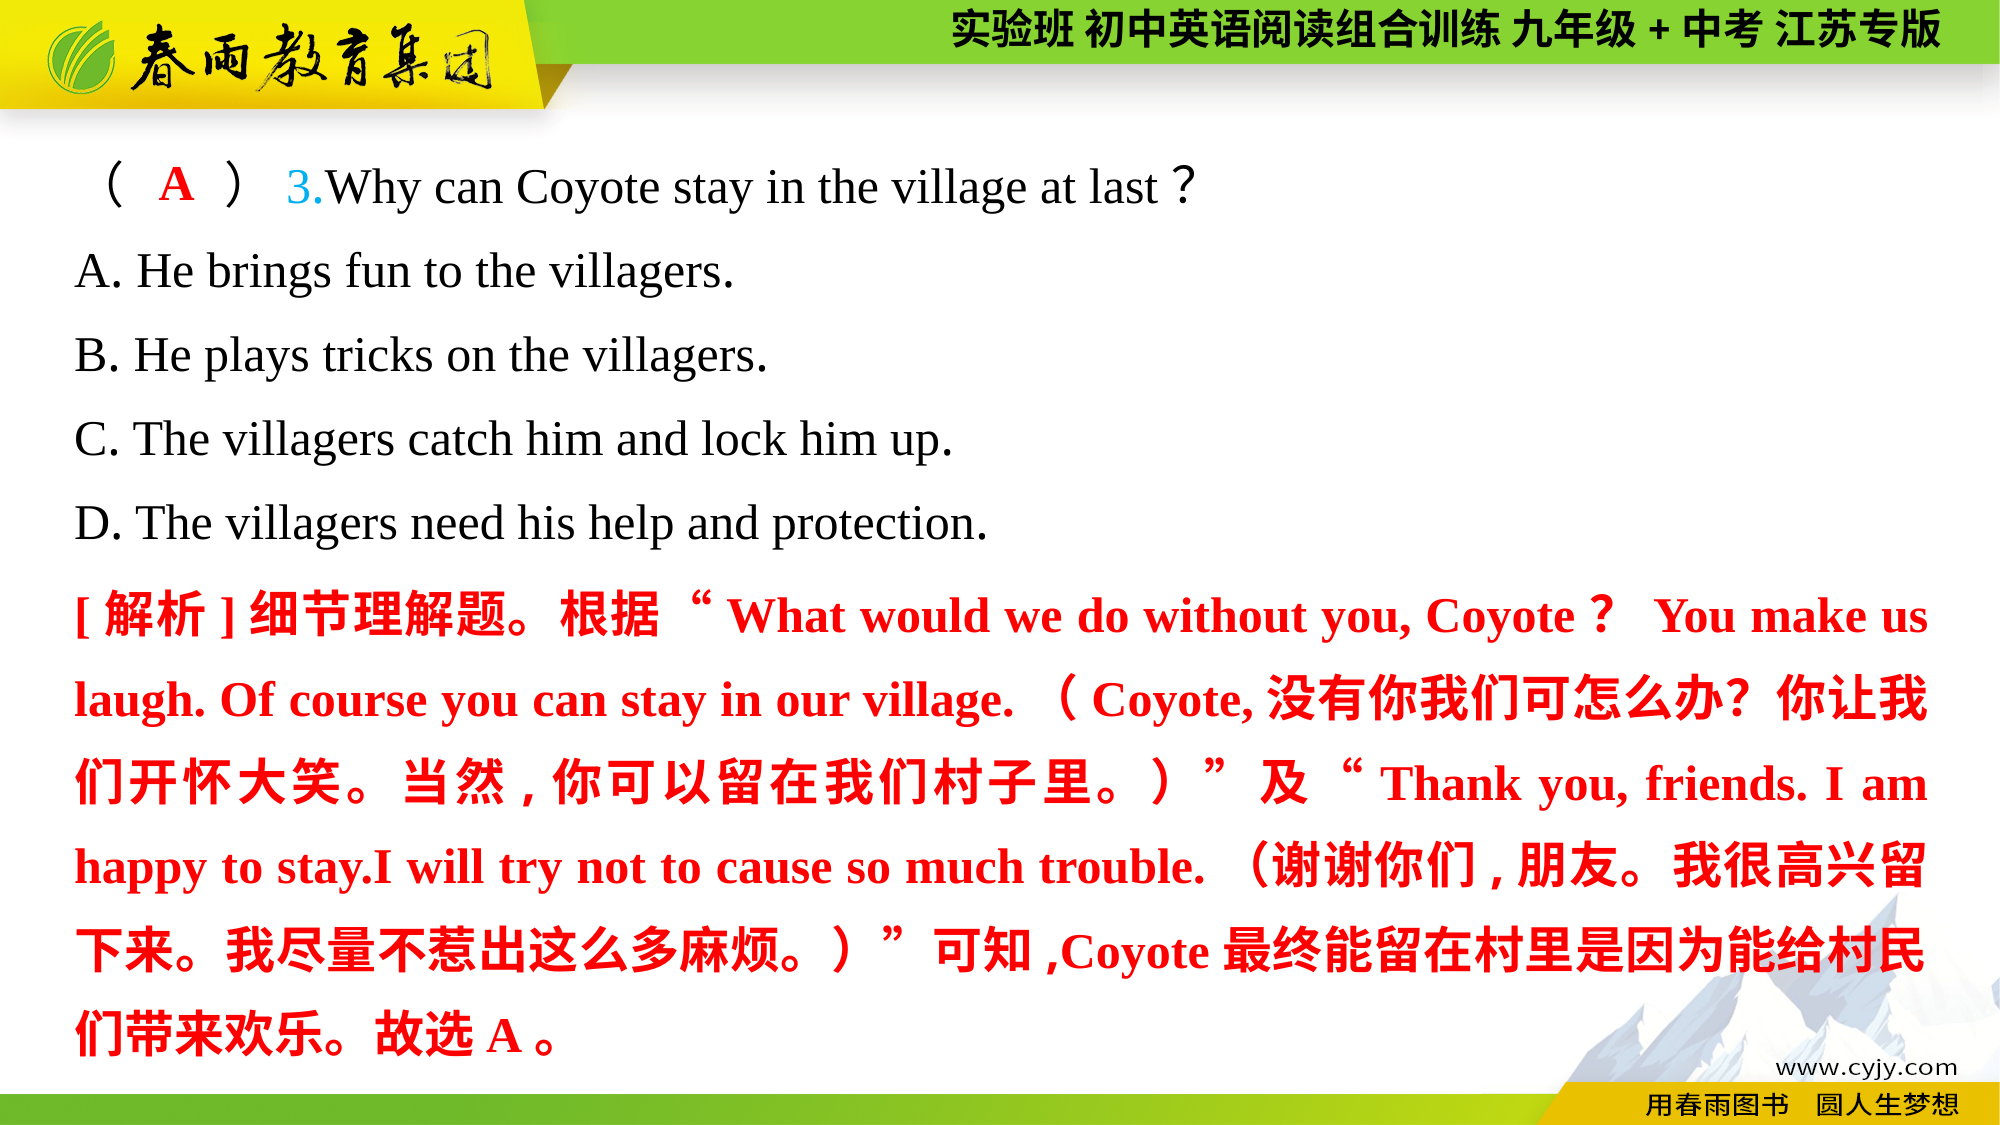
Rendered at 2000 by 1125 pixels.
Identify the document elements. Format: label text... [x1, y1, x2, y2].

list （ ）3.Why can Coyote stay in the village at last？ A. He brings fun to the villagers. B. He plays tricks on the villagers. C. The villagers catch him and lock him up. D. The villagers need his help and protection. [59, 122, 1944, 550]
picture [0, 0, 2000, 1125]
text_box [解析]细节理解题。根据“What would we do without you, Coyote？You make us laugh. Of course you can stay in our village.（Coyote,没有你我们可怎么办？你让我们开怀大笑。当然,你可以留在我们村子里。）”及“Thank you, friends. I am happy to stay.I will try not to cause so much trouble.（谢谢你们,朋友。我很高兴留下来。我尽量不惹出这么多麻烦。）”可知,Coyote最终能留在村里是因为能给村民们带来欢乐。故选A。 [59, 550, 1944, 1070]
text_box A [143, 118, 210, 218]
